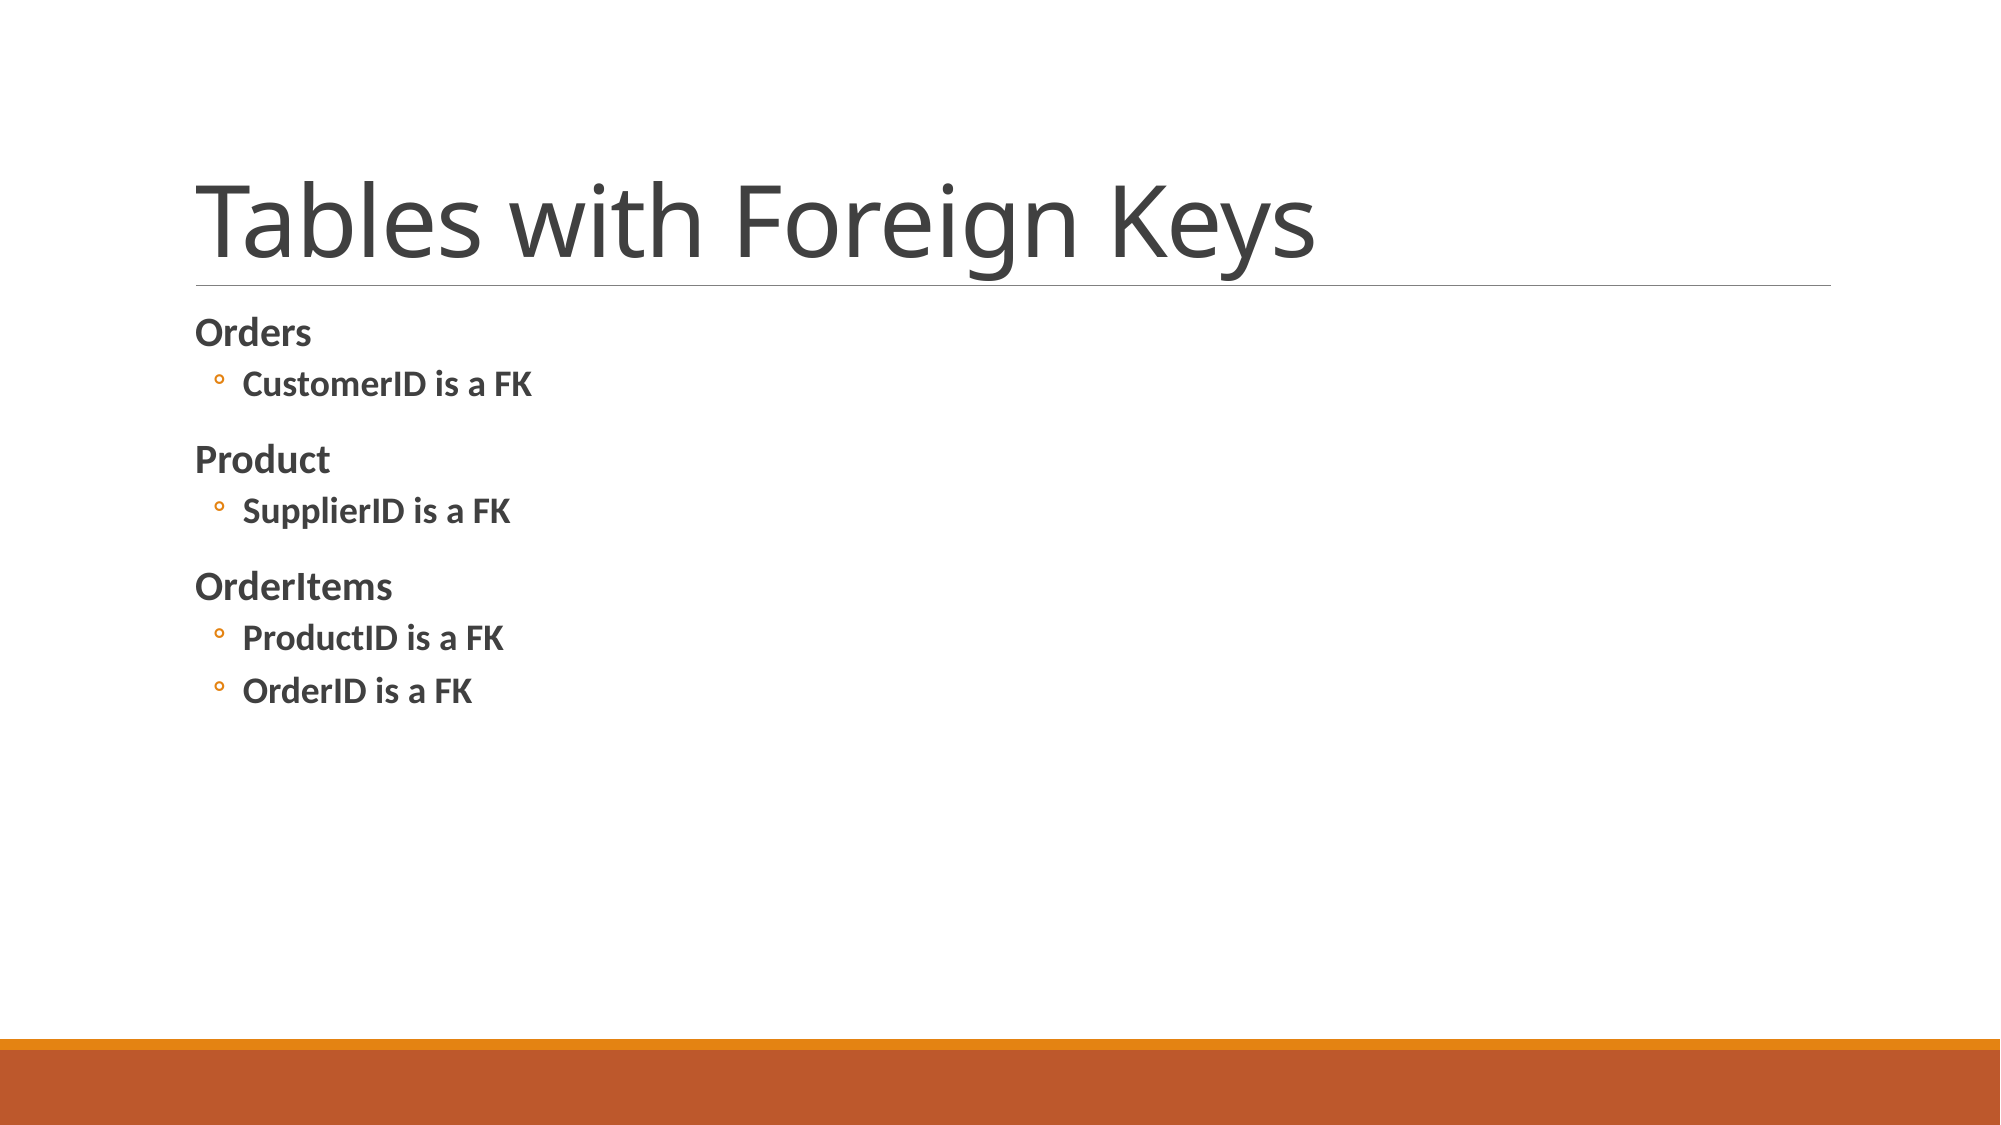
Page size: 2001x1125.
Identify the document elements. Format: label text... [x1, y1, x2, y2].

list Orders CustomerID is a FK Product SupplierID is a FK OrderItems ProductID is a FK OrderID is a FK [180, 302, 1830, 963]
title Tables with Foreign Keys [180, 47, 1830, 285]
